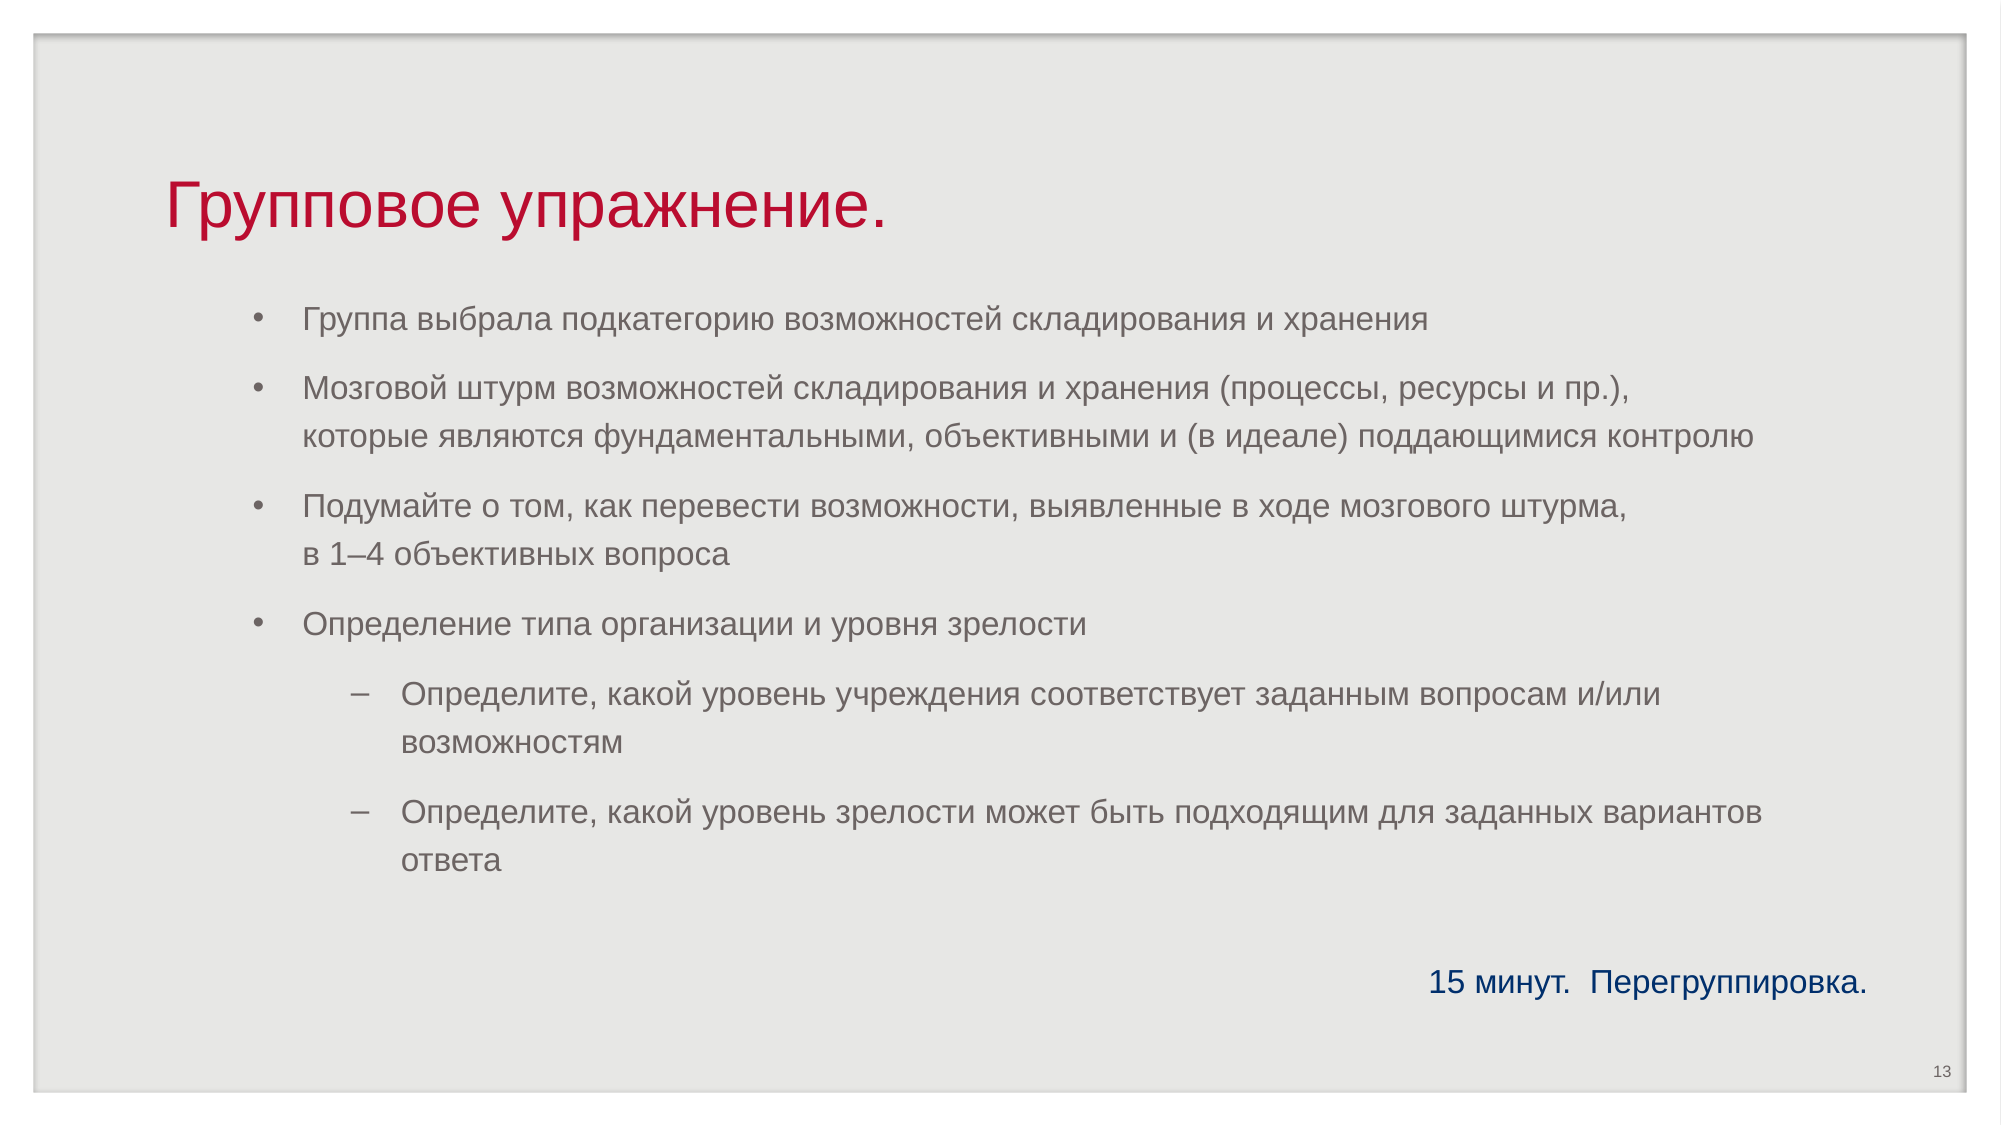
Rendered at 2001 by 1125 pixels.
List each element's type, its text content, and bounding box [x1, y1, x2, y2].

slide_number 13 [1500, 1053, 1967, 1089]
title Групповое упражнение. [150, 153, 1851, 249]
list Группа выбрала подкатегорию возможностей складирования и хранения Мозговой штурм возможностей складирования и хранения (процессы, ресурсы и пр.), которые являются фундаментальными, объективными и (в идеале) поддающимися контролю Подумайте о том, как перевести возможности, выявленные в ходе мозгового штурма, в 1–4 объективных вопроса Определение типа организации и уровня зрелости Определите, какой уровень учреждения соответствует заданным вопросам и/или возможностям Определите, какой уровень зрелости может быть подходящим для заданных вариантов ответа 15 минут. Перегруппировка. [237, 281, 1884, 1125]
